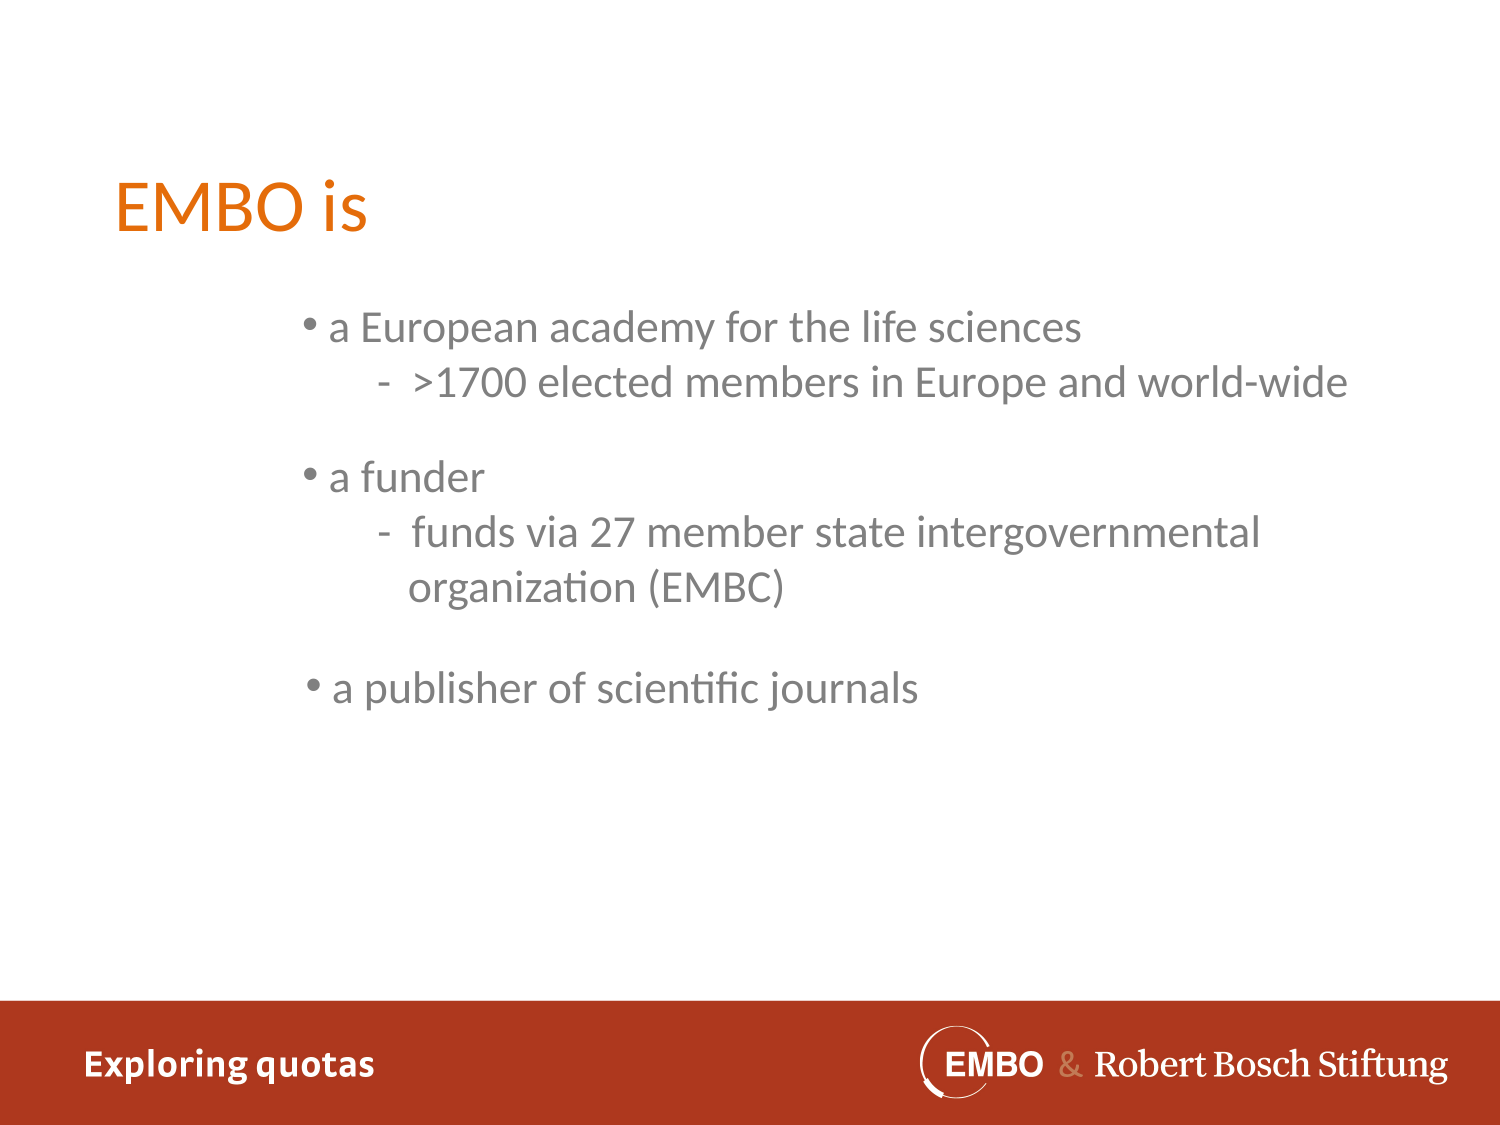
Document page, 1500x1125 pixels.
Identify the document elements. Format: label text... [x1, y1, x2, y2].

title [75, 45, 1425, 233]
text_box a funder - funds via 27 member state intergovernmental organization (EMBC) [287, 439, 1500, 619]
text_box EMBO is [99, 121, 1375, 290]
text_box a publisher of scientific journals [290, 649, 935, 775]
text_box a European academy for the life sciences - >1700 elected members in Europe and world-wide [287, 289, 1500, 414]
picture [0, 0, 1500, 1125]
